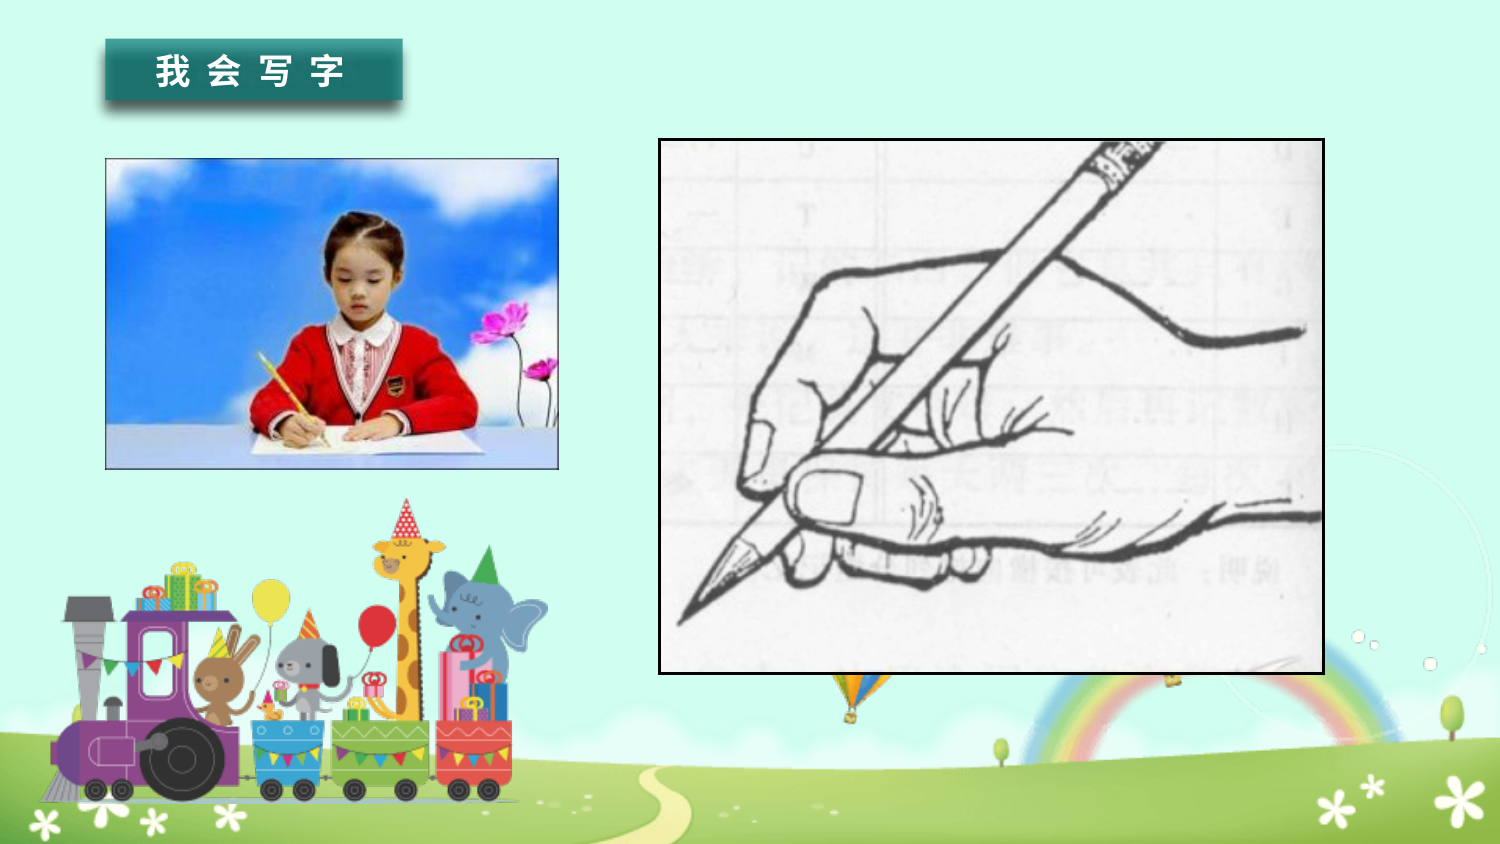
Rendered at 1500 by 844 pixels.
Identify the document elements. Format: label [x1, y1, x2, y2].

text_box [105, 38, 403, 101]
picture [0, 141, 1500, 844]
